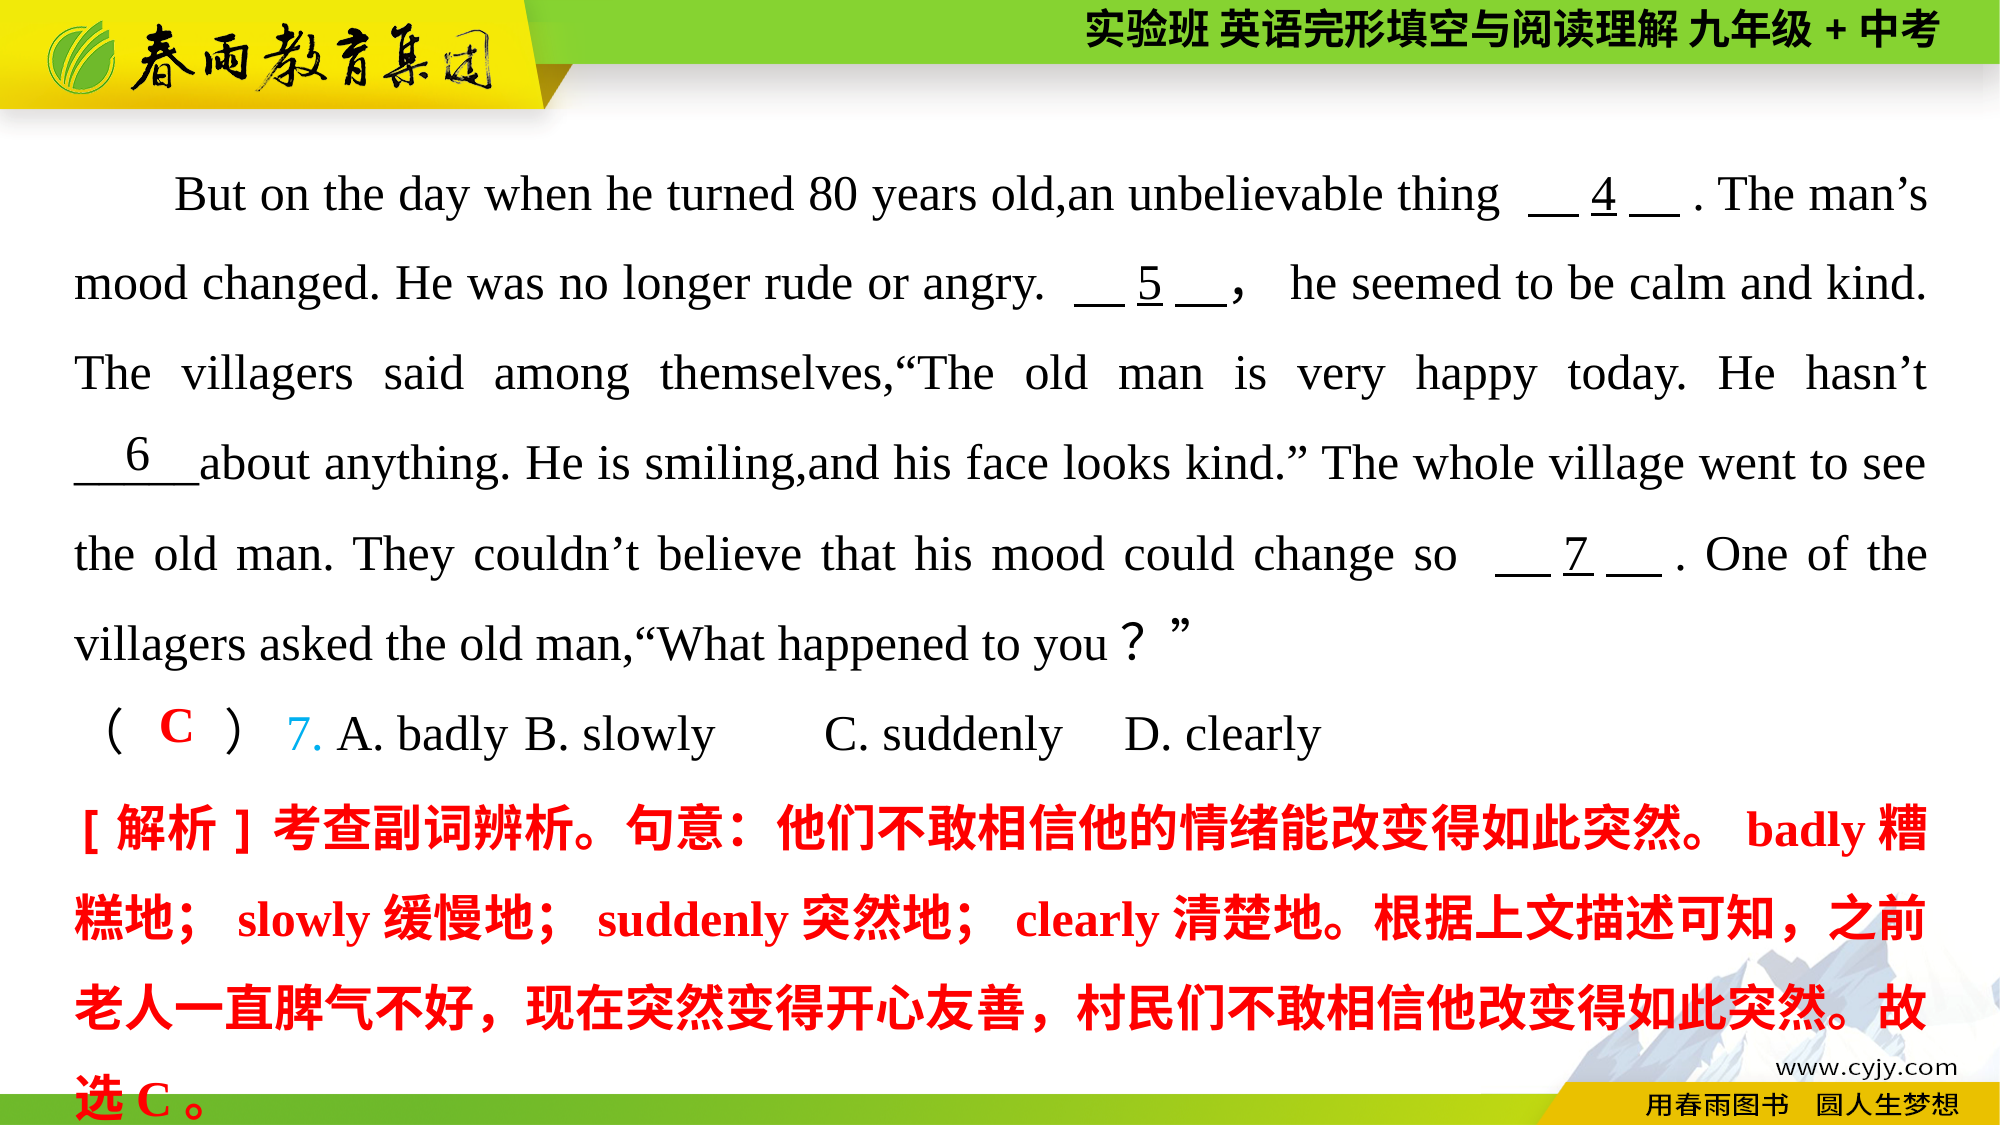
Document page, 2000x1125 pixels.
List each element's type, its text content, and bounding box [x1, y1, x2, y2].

text_box （ ）7. A. badly B. slowly C. suddenly D. clearly [59, 683, 1944, 768]
text_box [解析]考查副词辨析。句意：他们不敢相信他的情绪能改变得如此突然。badly糟糕地；slowly缓慢地；suddenly突然地；clearly清楚地。根据上文描述可知，之前老人一直脾气不好，现在突然变得开心友善，村民们不敢相信他改变得如此突然。故选C。 [59, 768, 1944, 1125]
text_box 6 [110, 412, 178, 488]
list But on the day when he turned 80 years old,an unbelievable thing 4 . The man’s mood changed. He was no longer rude or angry. 5 ，he seemed to be calm and kind. The villagers said among themselves,“The old man is very happy today. He hasn’t _____about anything. He is smiling,and his face looks kind.” The whole village went to see the old man. They couldn’t believe that his mood could change so 7 . One of the villagers asked the old man,“What happened to you？” [59, 122, 1944, 683]
text_box C [143, 685, 210, 761]
picture [0, 0, 2000, 1125]
